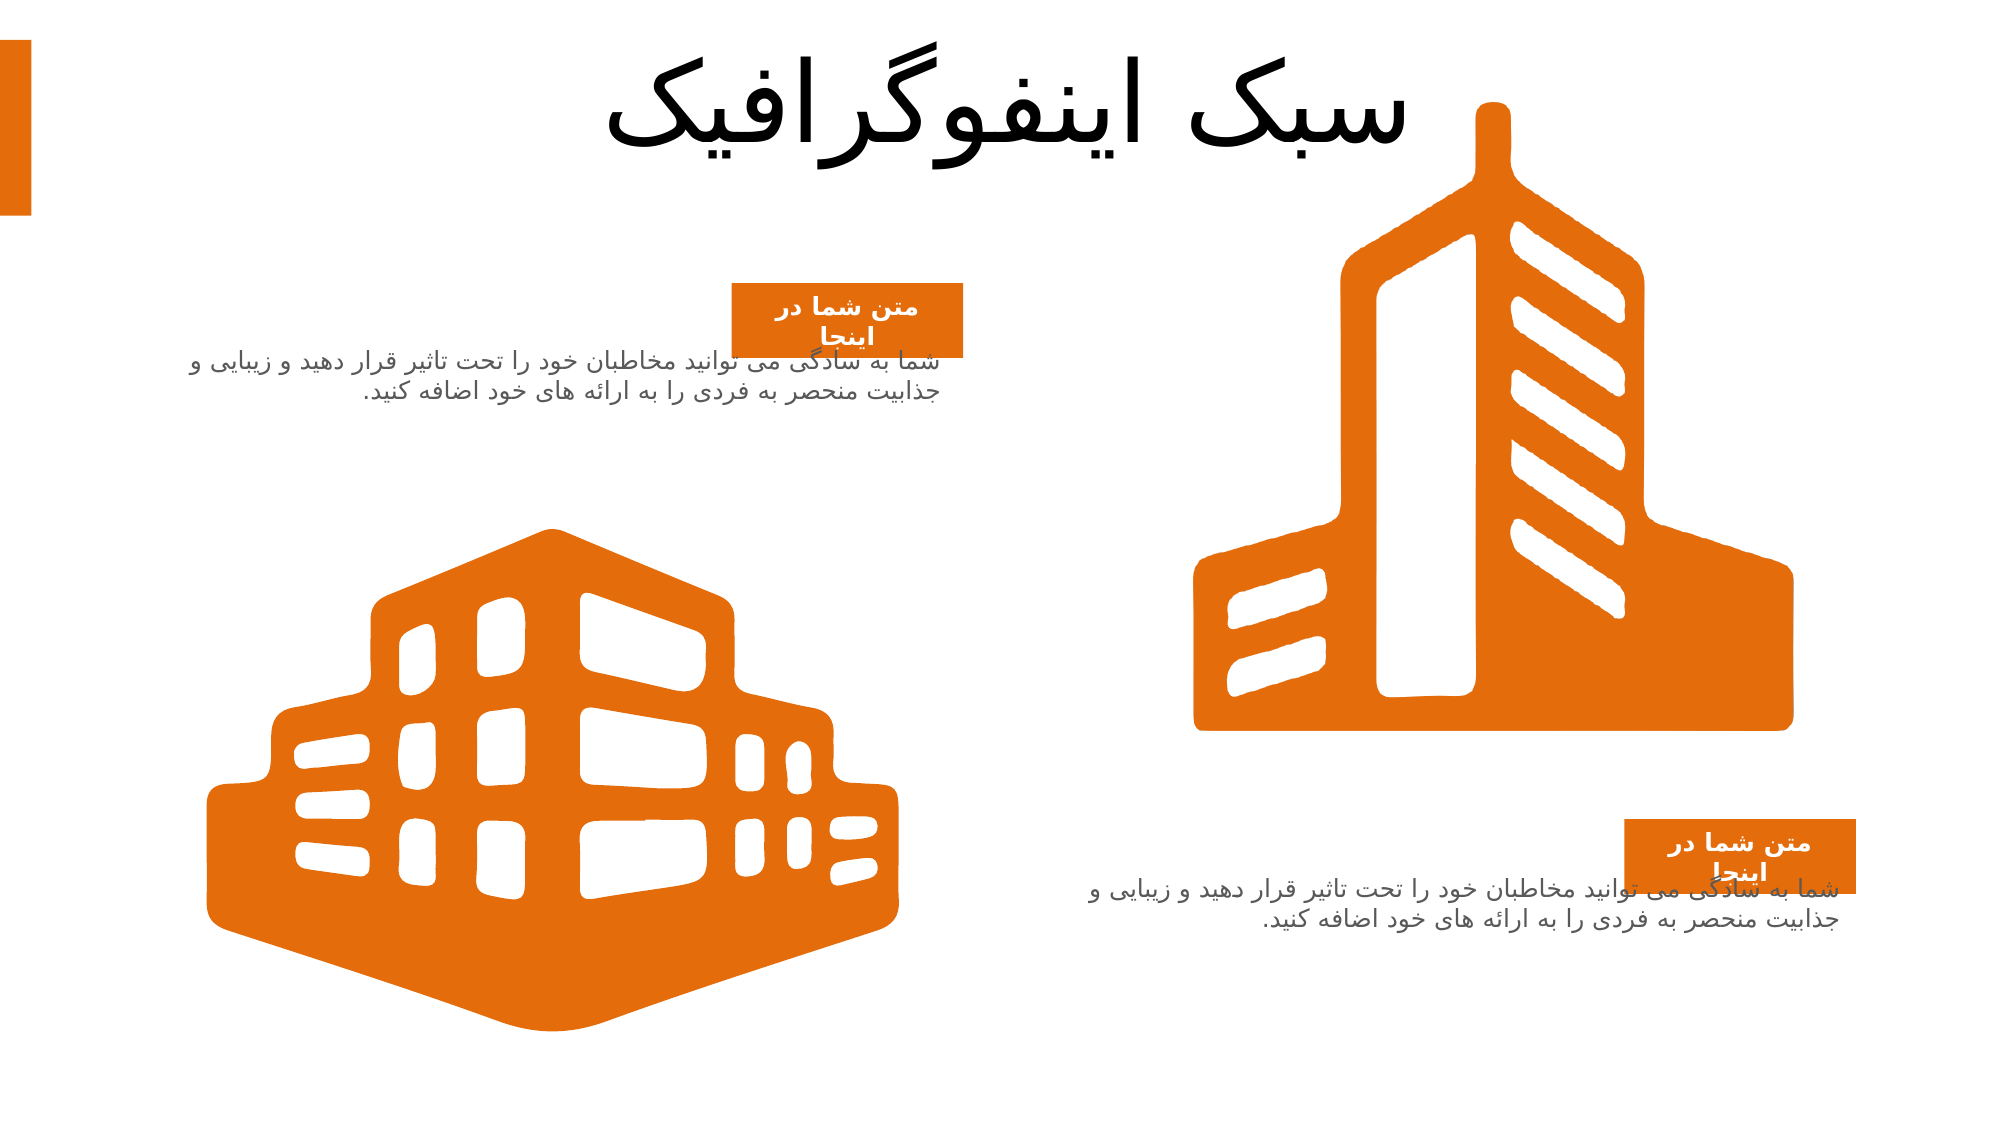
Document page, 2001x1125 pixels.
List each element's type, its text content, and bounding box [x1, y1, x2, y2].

picture [1192, 102, 1794, 731]
text_box شما به سادگی می توانید مخاطبان خود را تحت تاثیر قرار دهید و زیبایی و جذابیت منحصر به فردی را به ارائه های خود اضافه کنید. [1052, 865, 1856, 941]
text_box متن شما در اینجا [731, 283, 964, 358]
text_box شما به سادگی می توانید مخاطبان خود را تحت تاثیر قرار دهید و زیبایی و جذابیت منحصر به فردی را به ارائه های خود اضافه کنید. [149, 337, 957, 412]
list سبک اینفوگرافیک [67, 42, 1950, 162]
text_box متن شما در اینجا [1624, 819, 1856, 865]
text_box [206, 528, 899, 1032]
